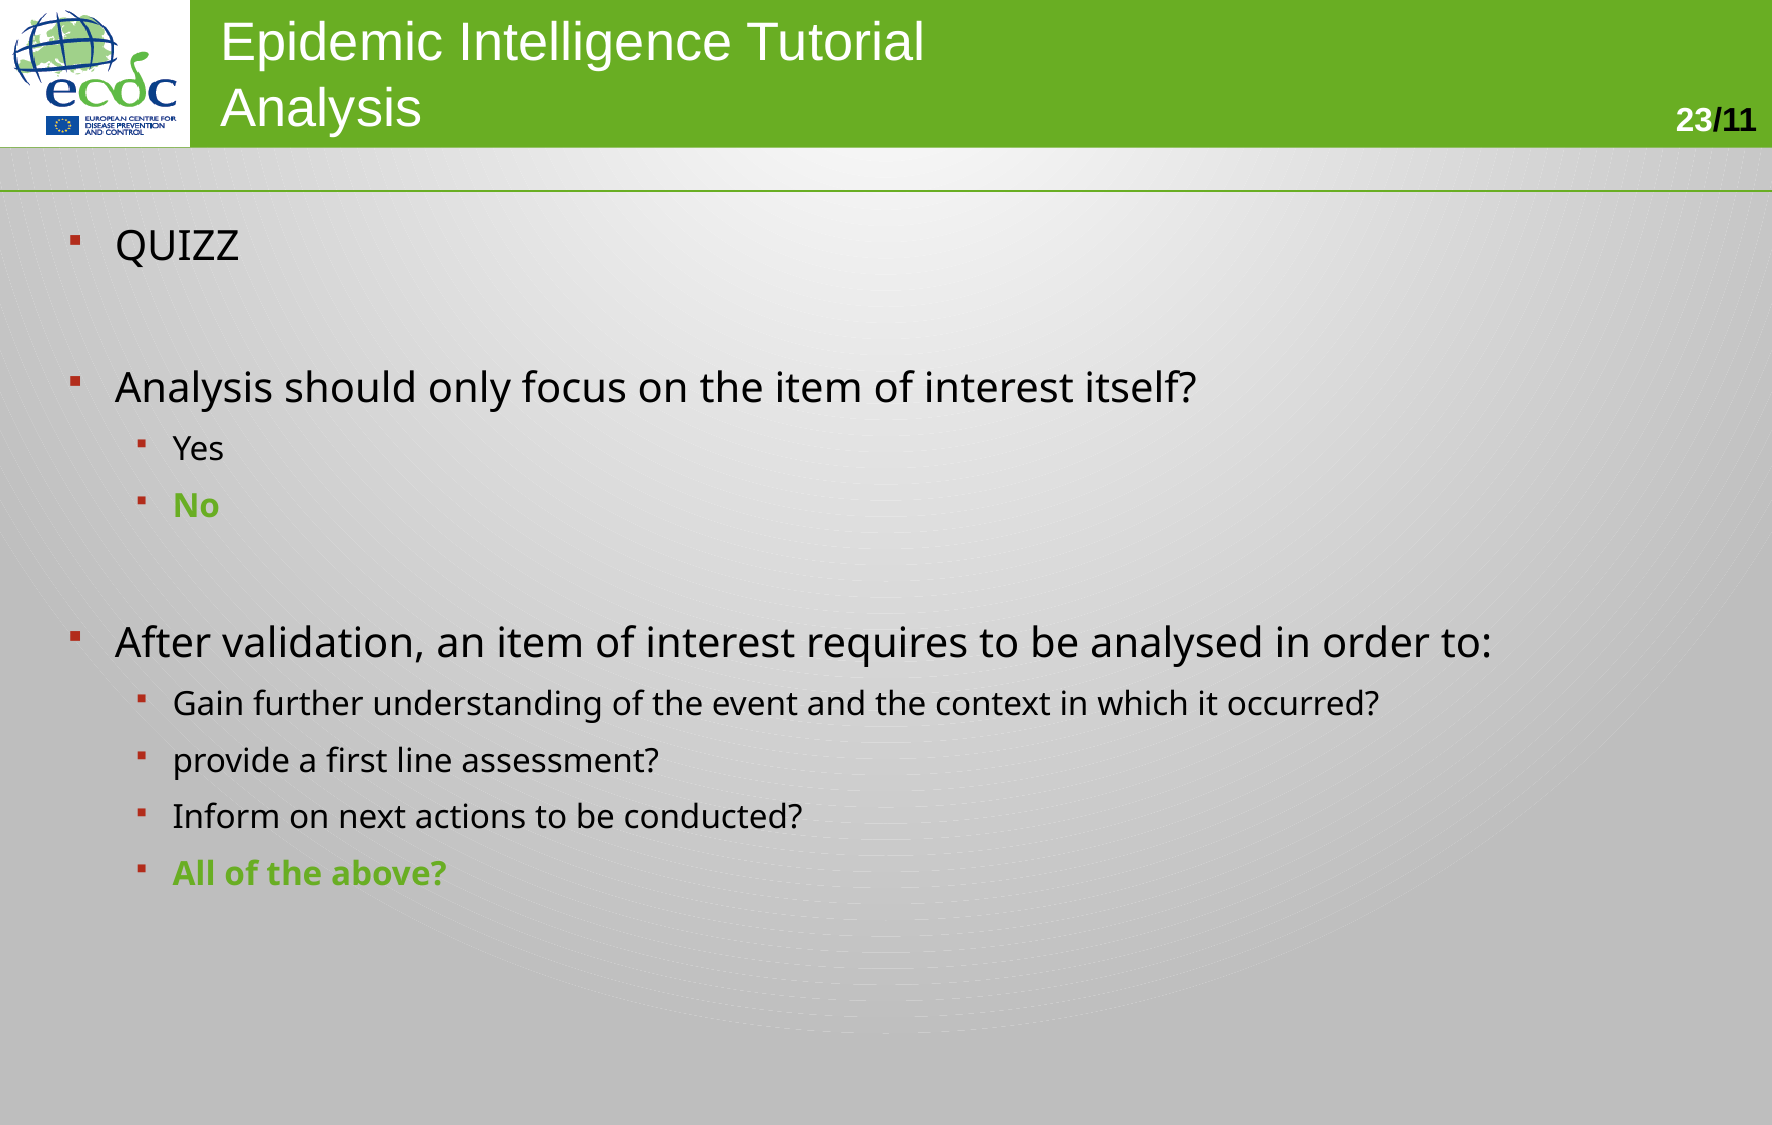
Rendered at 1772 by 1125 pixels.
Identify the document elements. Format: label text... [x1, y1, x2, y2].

list QUIZZ Analysis should only focus on the item of interest itself? Yes No After validation, an item of interest requires to be analysed in order to: Gain further understanding of the event and the context in which it occurred? provide a first line assessment? Inform on next actions to be conducted? All of the above? [53, 212, 1714, 973]
picture [0, 0, 190, 147]
